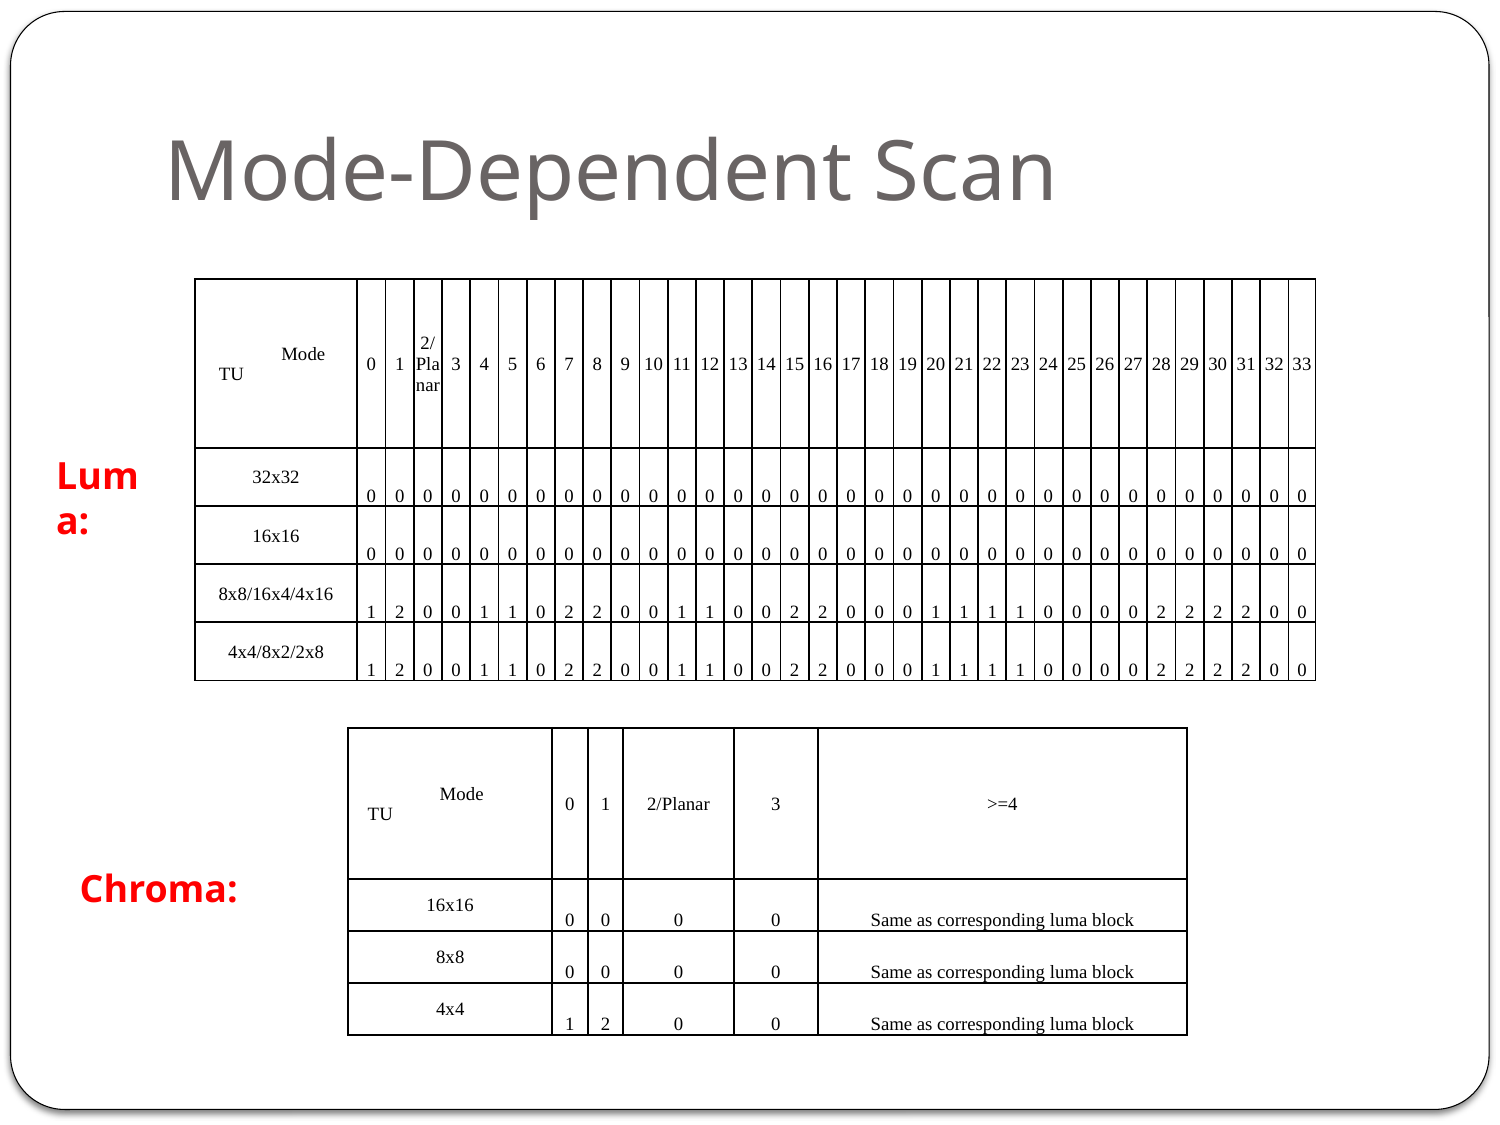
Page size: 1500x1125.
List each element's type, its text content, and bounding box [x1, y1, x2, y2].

table_cell 1 [697, 623, 723, 680]
table_cell 0 [669, 449, 695, 505]
table_cell 0 [528, 507, 554, 563]
table_cell 2 [1233, 623, 1259, 680]
table_cell 1 [1007, 623, 1034, 680]
table_cell 2 [1148, 565, 1175, 621]
table_cell 0 [781, 507, 808, 563]
table_cell 0 [725, 623, 751, 680]
table_cell 0 [612, 449, 639, 505]
table_header 16 [810, 280, 836, 447]
table_header 33 [1289, 280, 1315, 447]
table_cell 0 [1035, 449, 1062, 505]
table_cell 0 [1205, 449, 1231, 505]
table_cell 0 [866, 449, 893, 505]
table_cell 0 [735, 880, 817, 930]
table_cell 0 [1176, 449, 1203, 505]
table_cell 0 [1176, 507, 1203, 563]
table_cell 1 [471, 565, 498, 621]
table_cell 0 [1261, 507, 1288, 563]
table_cell 0 [1064, 565, 1090, 621]
table_header 2/Planar [415, 280, 441, 447]
table_cell 0 [810, 449, 836, 505]
table_header 14 [753, 280, 780, 447]
table_cell 0 [386, 507, 413, 563]
table_cell 0 [640, 449, 667, 505]
table_cell 1 [923, 623, 949, 680]
table_header 23 [1007, 280, 1034, 447]
table_cell 0 [979, 507, 1005, 563]
table_header 19 [894, 280, 921, 447]
table_cell 0 [1289, 507, 1315, 563]
table_cell 0 [499, 449, 526, 505]
table_cell 0 [1261, 449, 1288, 505]
table_cell 0 [556, 449, 582, 505]
table_cell 16x16 [196, 507, 356, 563]
table_header Mode TU [196, 280, 356, 447]
table_cell 0 [553, 932, 587, 982]
table_cell 1 [471, 623, 498, 680]
table_cell 1 [979, 623, 1005, 680]
table_cell 0 [753, 623, 780, 680]
table_cell 0 [624, 984, 733, 1034]
table_header 24 [1035, 280, 1062, 447]
table_header 1 [386, 280, 413, 447]
table_cell 0 [589, 880, 622, 930]
table_cell 0 [866, 565, 893, 621]
table_cell 0 [753, 565, 780, 621]
table_cell 0 [1261, 623, 1288, 680]
table_cell 0 [471, 449, 498, 505]
table_cell 0 [443, 623, 469, 680]
table_cell 32x32 [196, 449, 356, 505]
table_header 15 [781, 280, 808, 447]
table_header 27 [1120, 280, 1146, 447]
table_cell 0 [725, 565, 751, 621]
table_header 18 [866, 280, 893, 447]
table_cell 0 [415, 623, 441, 680]
table_cell 0 [358, 507, 385, 563]
table_cell 1 [697, 565, 723, 621]
table_cell 0 [528, 449, 554, 505]
title Mode-Dependent Scan [150, 45, 1425, 233]
table_cell 0 [640, 507, 667, 563]
table_cell 0 [1233, 449, 1259, 505]
table_cell 0 [640, 623, 667, 680]
table_cell 1 [358, 565, 385, 621]
table_header >=4 [819, 729, 1186, 878]
table_cell 0 [735, 932, 817, 982]
table_cell 2 [1233, 565, 1259, 621]
table_cell 0 [1007, 507, 1034, 563]
table_cell 0 [1120, 565, 1146, 621]
table_cell 0 [866, 507, 893, 563]
table_cell 0 [471, 507, 498, 563]
table_cell 0 [1120, 507, 1146, 563]
table_cell 1 [499, 623, 526, 680]
table_cell 0 [1120, 449, 1146, 505]
table_cell 2 [1176, 565, 1203, 621]
table_cell 0 [894, 623, 921, 680]
table_cell 0 [838, 623, 864, 680]
table_cell Same as corresponding luma block [819, 984, 1186, 1034]
table_cell 0 [528, 623, 554, 680]
table_cell 8x8 [349, 932, 551, 982]
table_cell 0 [725, 507, 751, 563]
table_cell 2 [556, 623, 582, 680]
table_cell 2 [589, 984, 622, 1034]
table_cell 0 [951, 507, 977, 563]
table_header 20 [923, 280, 949, 447]
table_cell 0 [612, 565, 639, 621]
text_box Luma: [41, 444, 172, 550]
table_cell 0 [979, 449, 1005, 505]
table_cell 0 [584, 507, 610, 563]
table_header 17 [838, 280, 864, 447]
table_cell 0 [1064, 623, 1090, 680]
table_cell Same as corresponding luma block [819, 932, 1186, 982]
table_cell 0 [753, 449, 780, 505]
table_cell 0 [1035, 565, 1062, 621]
text_box Chroma: [64, 857, 254, 918]
table_cell 0 [640, 565, 667, 621]
table_cell 1 [669, 565, 695, 621]
table_header 32 [1261, 280, 1288, 447]
table_cell 0 [1035, 623, 1062, 680]
table_cell 0 [725, 449, 751, 505]
table_cell 1 [951, 623, 977, 680]
table_cell 0 [1233, 507, 1259, 563]
table_cell 0 [838, 565, 864, 621]
table_header 31 [1233, 280, 1259, 447]
table_cell 16x16 [349, 880, 551, 930]
table_cell 0 [556, 507, 582, 563]
table_cell 0 [624, 880, 733, 930]
table_cell 0 [923, 449, 949, 505]
table_header 10 [640, 280, 667, 447]
table_cell 0 [386, 449, 413, 505]
table_cell 2 [781, 623, 808, 680]
table_cell 0 [866, 623, 893, 680]
table_header 0 [553, 729, 587, 878]
table_cell 0 [528, 565, 554, 621]
table_header 13 [725, 280, 751, 447]
table_cell 0 [589, 932, 622, 982]
table_cell 1 [923, 565, 949, 621]
table_cell 0 [612, 507, 639, 563]
table_cell 0 [443, 507, 469, 563]
table_cell 1 [499, 565, 526, 621]
table_cell 0 [810, 507, 836, 563]
table_cell 2 [386, 623, 413, 680]
table_header 2/Planar [624, 729, 733, 878]
table_cell 0 [1289, 449, 1315, 505]
table_cell 0 [415, 565, 441, 621]
table_cell 0 [1064, 449, 1090, 505]
table_cell 0 [838, 507, 864, 563]
table_cell 4x4/8x2/2x8 [196, 623, 356, 680]
table_cell 2 [584, 565, 610, 621]
table_cell 0 [669, 507, 695, 563]
table_cell 0 [1289, 565, 1315, 621]
table_header Mode TU [349, 729, 551, 878]
table_cell 0 [415, 449, 441, 505]
table_cell 0 [838, 449, 864, 505]
table_cell 2 [1148, 623, 1175, 680]
table_cell 0 [697, 507, 723, 563]
table_cell 0 [697, 449, 723, 505]
table_header 12 [697, 280, 723, 447]
table_cell 0 [443, 565, 469, 621]
table_cell 0 [1092, 449, 1118, 505]
table_header 11 [669, 280, 695, 447]
table_cell 8x8/16x4/4x16 [196, 565, 356, 621]
table_cell 0 [553, 880, 587, 930]
table_cell 0 [415, 507, 441, 563]
table_cell 0 [753, 507, 780, 563]
table_cell 0 [781, 449, 808, 505]
table_cell 0 [894, 507, 921, 563]
table_cell 0 [624, 932, 733, 982]
table_cell 0 [584, 449, 610, 505]
table_cell 0 [1007, 449, 1034, 505]
table_cell 0 [1092, 623, 1118, 680]
table_cell 0 [1289, 623, 1315, 680]
table_cell 2 [781, 565, 808, 621]
table_cell 2 [556, 565, 582, 621]
table_cell 0 [894, 565, 921, 621]
table_cell 0 [1205, 507, 1231, 563]
table_cell 1 [669, 623, 695, 680]
table_header 1 [589, 729, 622, 878]
table_header 7 [556, 280, 582, 447]
table_cell Same as corresponding luma block [819, 880, 1186, 930]
table_cell 0 [1261, 565, 1288, 621]
table_cell 1 [358, 623, 385, 680]
table_cell 0 [1148, 507, 1175, 563]
table_cell 0 [894, 449, 921, 505]
table_cell 2 [1176, 623, 1203, 680]
table_header 21 [951, 280, 977, 447]
table_header 5 [499, 280, 526, 447]
table_cell 1 [1007, 565, 1034, 621]
table_cell 0 [1092, 565, 1118, 621]
table_cell 4x4 [349, 984, 551, 1034]
table_header 29 [1176, 280, 1203, 447]
table_cell 0 [1035, 507, 1062, 563]
table_cell 0 [923, 507, 949, 563]
table_cell 2 [386, 565, 413, 621]
table_cell 1 [979, 565, 1005, 621]
table_cell 2 [1205, 623, 1231, 680]
table_cell 0 [735, 984, 817, 1034]
table_cell 0 [443, 449, 469, 505]
table_header 3 [443, 280, 469, 447]
table_header 8 [584, 280, 610, 447]
table_header 30 [1205, 280, 1231, 447]
table_header 4 [471, 280, 498, 447]
table_header 3 [735, 729, 817, 878]
table_cell 0 [612, 623, 639, 680]
table_header 6 [528, 280, 554, 447]
table_header 22 [979, 280, 1005, 447]
table_cell 0 [951, 449, 977, 505]
table_header 0 [358, 280, 385, 447]
table_cell 0 [499, 507, 526, 563]
table_cell 2 [810, 565, 836, 621]
table_cell 1 [553, 984, 587, 1034]
table_cell 0 [1120, 623, 1146, 680]
table_cell 2 [1205, 565, 1231, 621]
table_cell 0 [1092, 507, 1118, 563]
table_cell 0 [358, 449, 385, 505]
table_cell 1 [951, 565, 977, 621]
table_cell 0 [1064, 507, 1090, 563]
table_header 26 [1092, 280, 1118, 447]
table_header 25 [1064, 280, 1090, 447]
table_cell 2 [584, 623, 610, 680]
table_header 9 [612, 280, 639, 447]
table_cell 0 [1148, 449, 1175, 505]
table_header 28 [1148, 280, 1175, 447]
table_cell 2 [810, 623, 836, 680]
